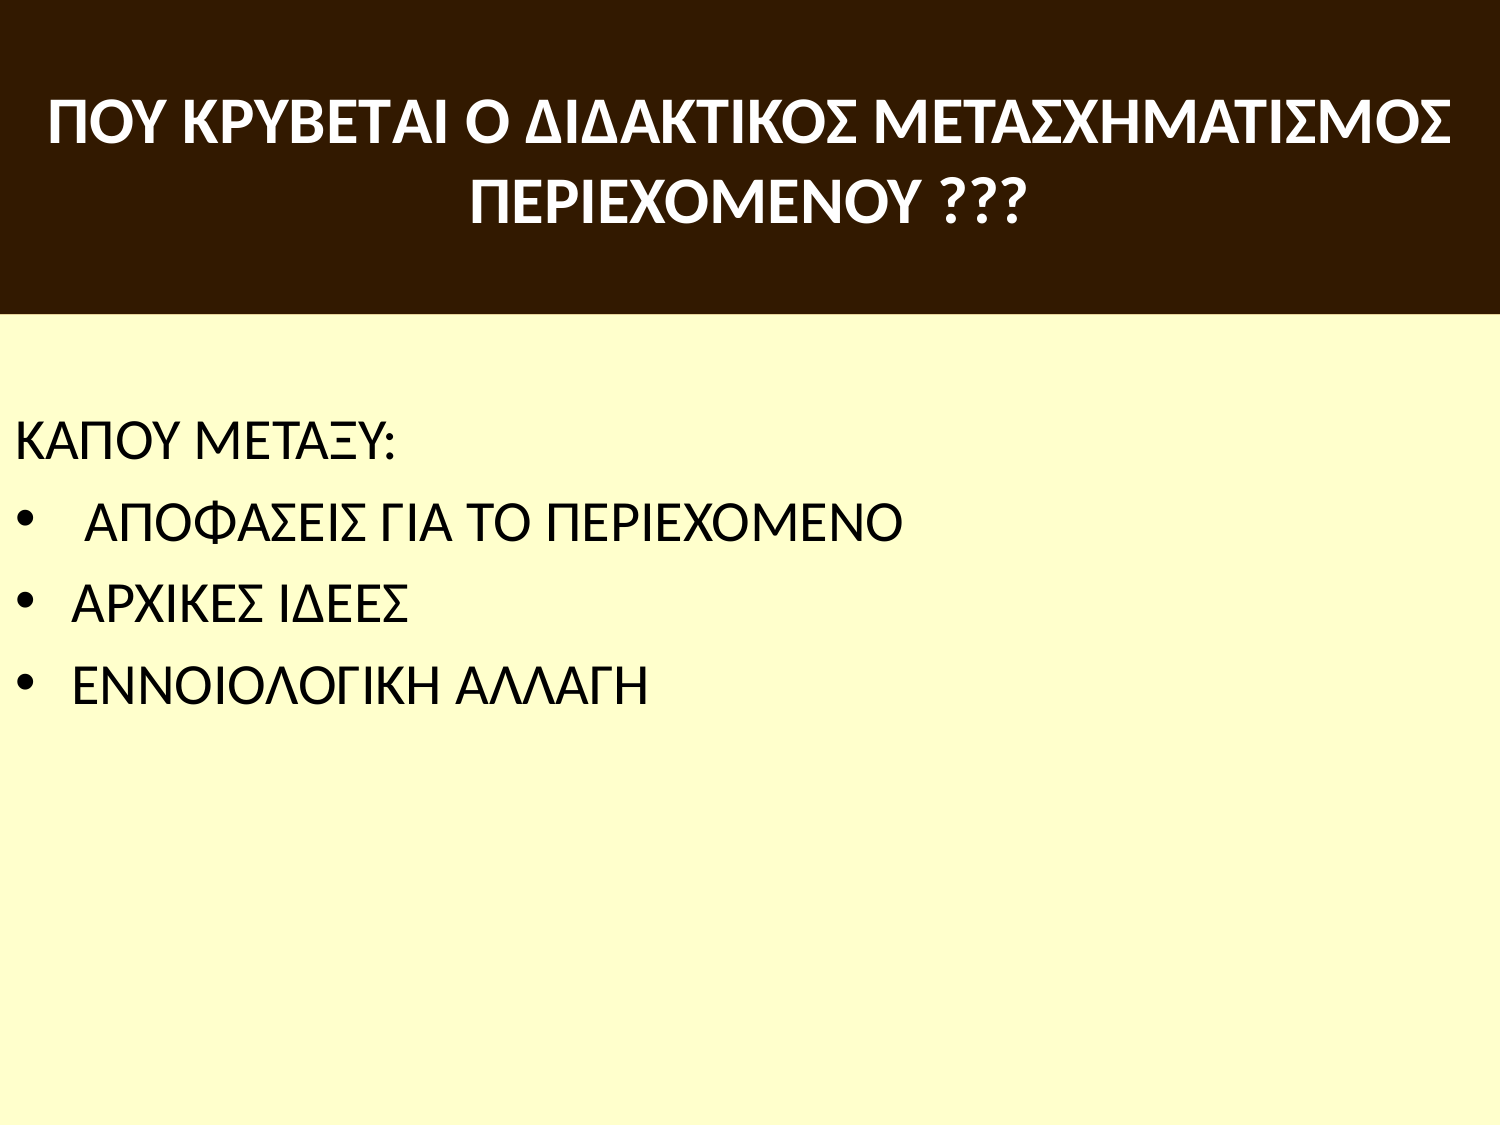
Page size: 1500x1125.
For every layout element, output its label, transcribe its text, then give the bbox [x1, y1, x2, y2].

title ΠΟΥ ΚΡΥΒΕΤAI Ο ΔΙΔΑΚΤΙΚΟΣ ΜΕΤΑΣΧΗΜΑΤΙΣΜΟΣ ΠΕΡΙΕΧΟΜΕΝΟΥ ??? [0, 0, 1500, 314]
list ΚΑΠΟΥ ΜΕΤΑΞΥ: ΑΠΟΦΑΣΕΙΣ ΓΙΑ ΤΟ ΠΕΡΙΕΧΟΜΕΝΟ ΑΡΧΙΚΕΣ ΙΔΕΕΣ ΕΝΝΟΙΟΛΟΓΙΚΗ ΑΛΛΑΓΗ [0, 314, 1500, 1125]
